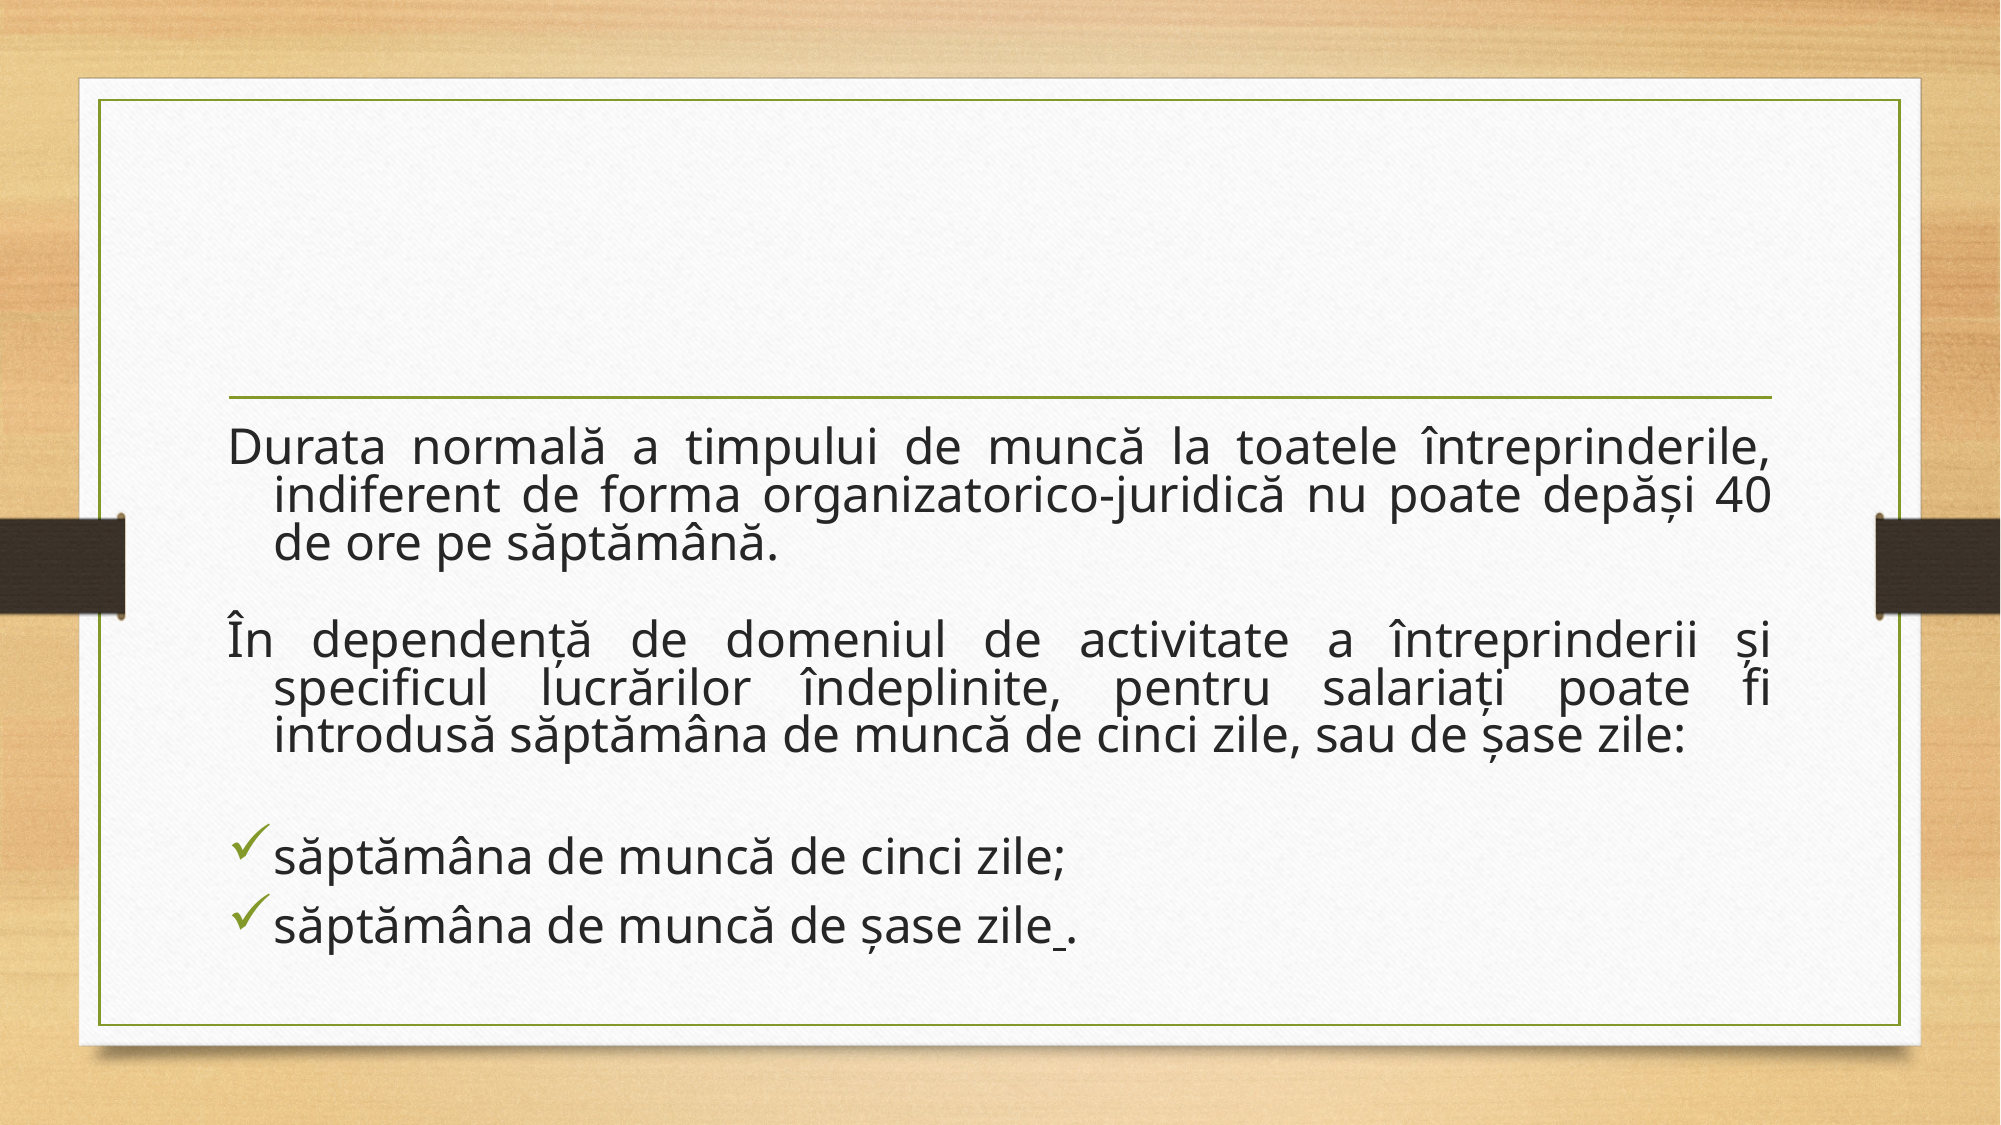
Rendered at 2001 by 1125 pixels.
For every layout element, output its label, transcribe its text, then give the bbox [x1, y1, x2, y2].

picture [0, 0, 2001, 1125]
list Durata normală a timpului de muncă la toatele întreprinderile, indiferent de forma organizatorico-juridică nu poate depăşi 40 de ore pe săptămână. În dependenţă de domeniul de activitate a întreprinderii şi specificul lucrărilor îndeplinite, pentru salariaţi poate fi introdusă săptămâna de muncă de cinci zile, sau de şase zile: săptămâna de muncă de cinci zile; săptămâna de muncă de şase zile . [212, 419, 1788, 964]
